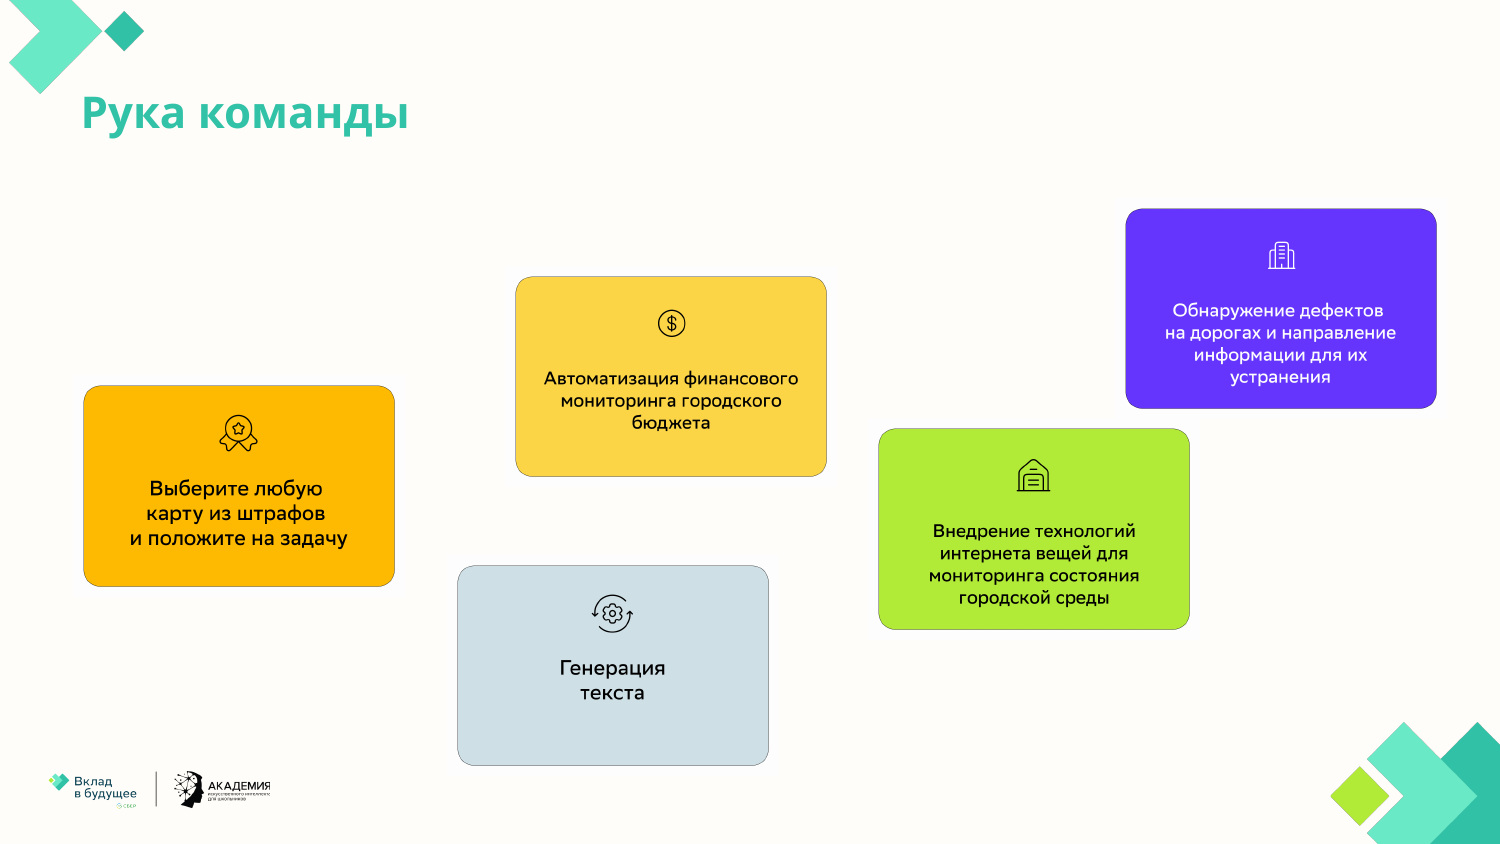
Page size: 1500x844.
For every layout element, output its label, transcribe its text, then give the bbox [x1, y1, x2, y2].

picture [1330, 722, 1500, 844]
picture [868, 197, 1447, 640]
picture [31, 756, 270, 826]
text_box Рука команды [73, 71, 1077, 145]
picture [504, 265, 837, 488]
picture [447, 554, 780, 777]
picture [72, 375, 405, 597]
picture [9, 0, 144, 94]
